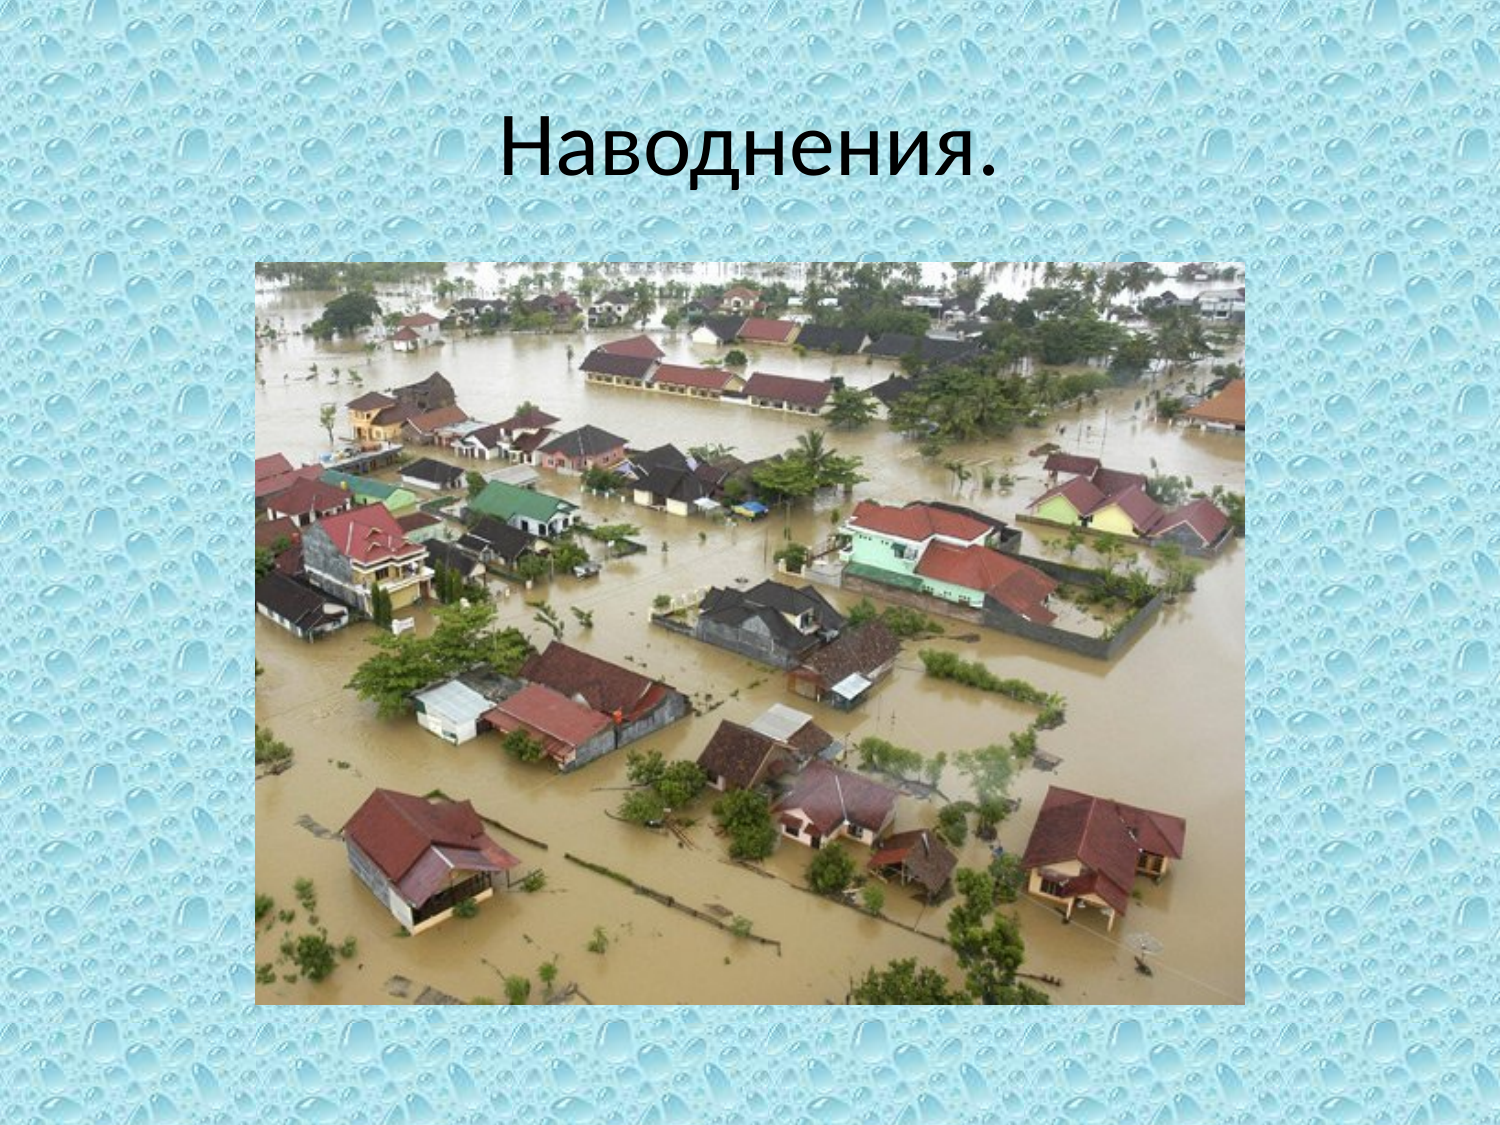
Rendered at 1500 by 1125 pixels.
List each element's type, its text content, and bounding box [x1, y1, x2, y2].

title Наводнения. [75, 45, 1425, 233]
picture [0, 0, 1500, 1125]
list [254, 262, 1246, 1006]
